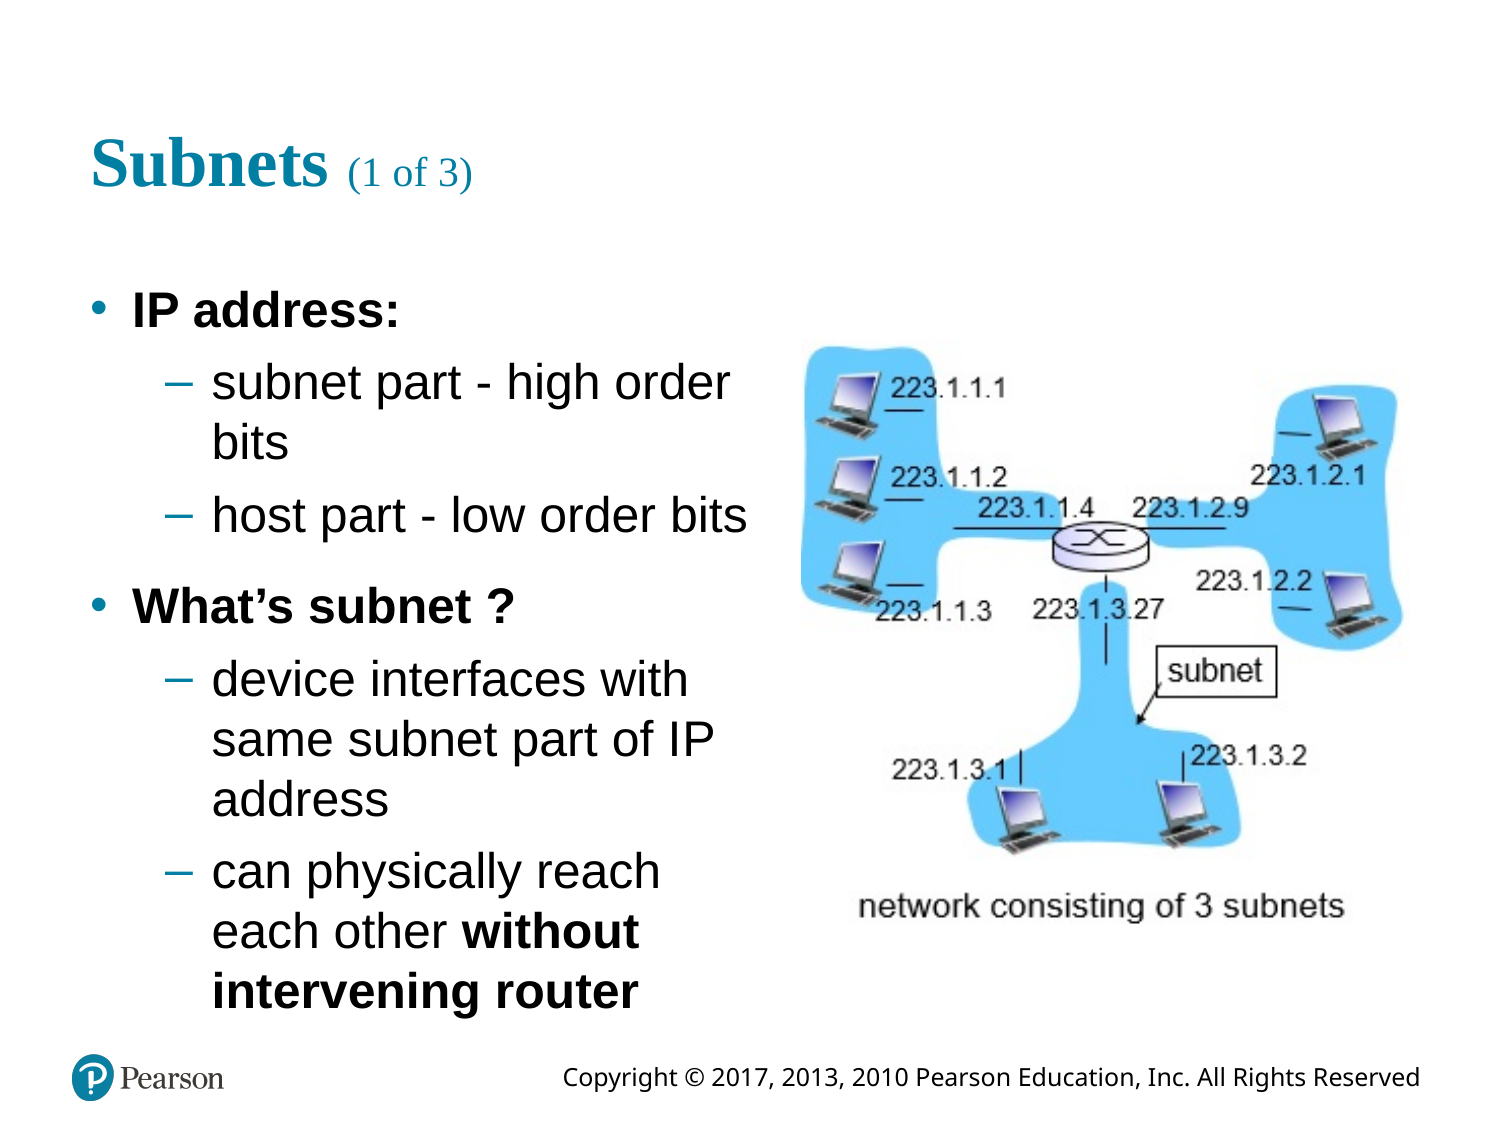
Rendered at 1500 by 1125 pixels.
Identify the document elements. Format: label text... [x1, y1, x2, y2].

picture [72, 1054, 88, 1070]
picture [98, 1054, 224, 1101]
picture [72, 1087, 83, 1101]
list I P address: subnet part - high order bits host part - low order bits What’s subnet ? device interfaces with same subnet part of I P address can physically reach each other without intervening router [75, 262, 783, 1050]
title Subnets (1 of 3) [75, 35, 1425, 216]
picture [801, 339, 1410, 928]
picture [80, 1063, 106, 1088]
